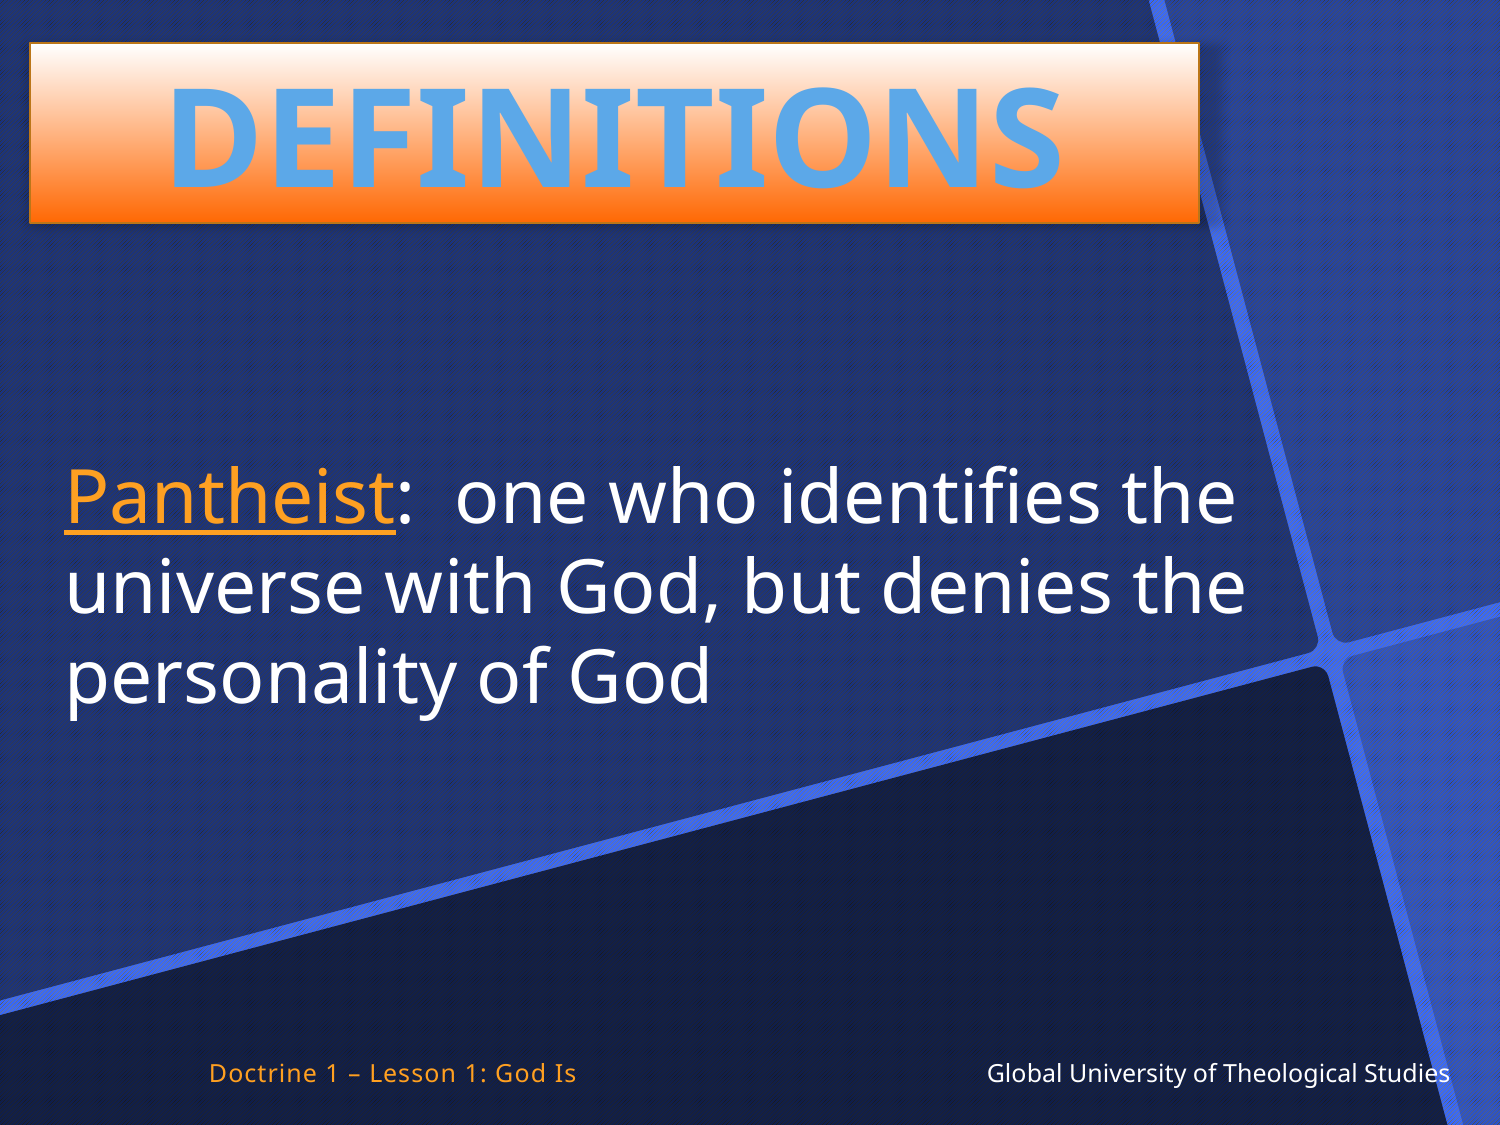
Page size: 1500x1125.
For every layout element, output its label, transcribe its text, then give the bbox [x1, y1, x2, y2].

list Pantheist: one who identifies the universe with God, but denies the personality of God [49, 399, 1467, 727]
footer Doctrine 1 – Lesson 1: God Is Global University of Theological Studies [35, 1038, 1467, 1108]
text_box DEFINITIONS [29, 42, 1200, 224]
